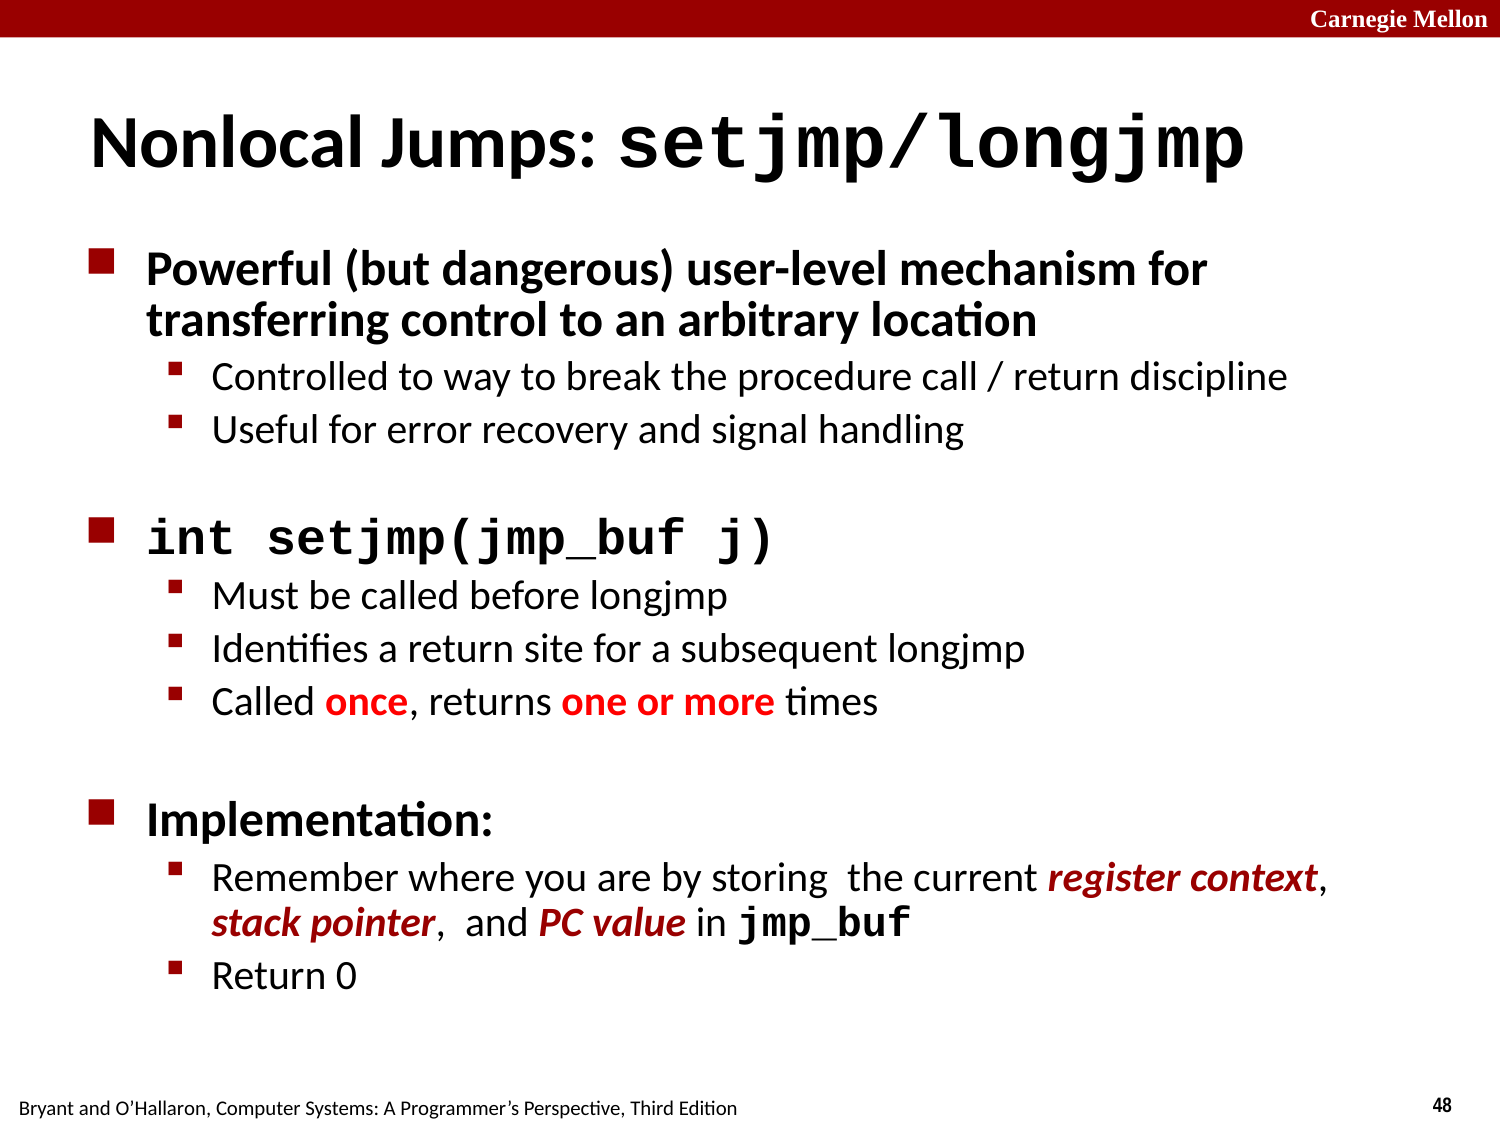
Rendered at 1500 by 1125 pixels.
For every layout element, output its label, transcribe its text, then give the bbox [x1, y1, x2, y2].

list Powerful (but dangerous) user-level mechanism for transferring control to an arbitrary location Controlled to way to break the procedure call / return discipline Useful for error recovery and signal handling int setjmp(jmp_buf j) Must be called before longjmp Identifies a return site for a subsequent longjmp Called once, returns one or more times Implementation: Remember where you are by storing the current register context, stack pointer, and PC value in jmp_buf Return 0 [74, 236, 1438, 976]
title Nonlocal Jumps: setjmp/longjmp [74, 62, 1476, 213]
